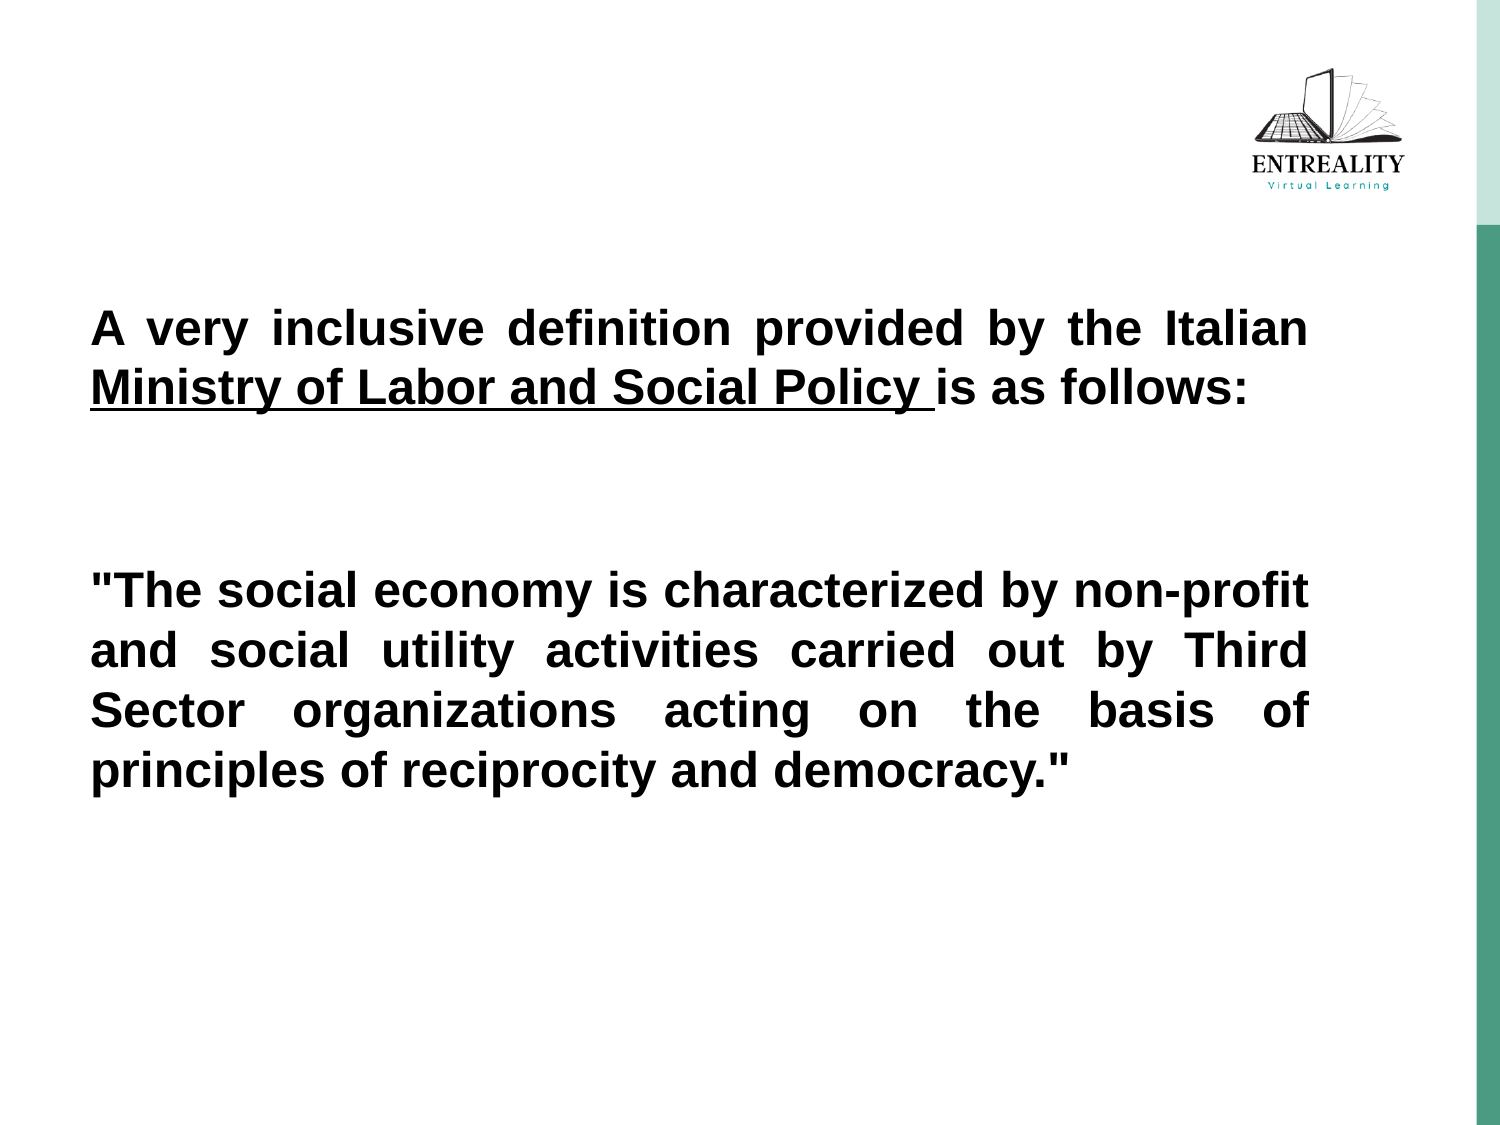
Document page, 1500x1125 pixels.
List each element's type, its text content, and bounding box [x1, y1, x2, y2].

list A very inclusive definition provided by the Italian Ministry of Labor and Social Policy is as follows: "The social economy is characterized by non-profit and social utility activities carried out by Third Sector organizations acting on the basis of principles of reciprocity and democracy." [75, 287, 1325, 1005]
picture [1198, 0, 1458, 259]
